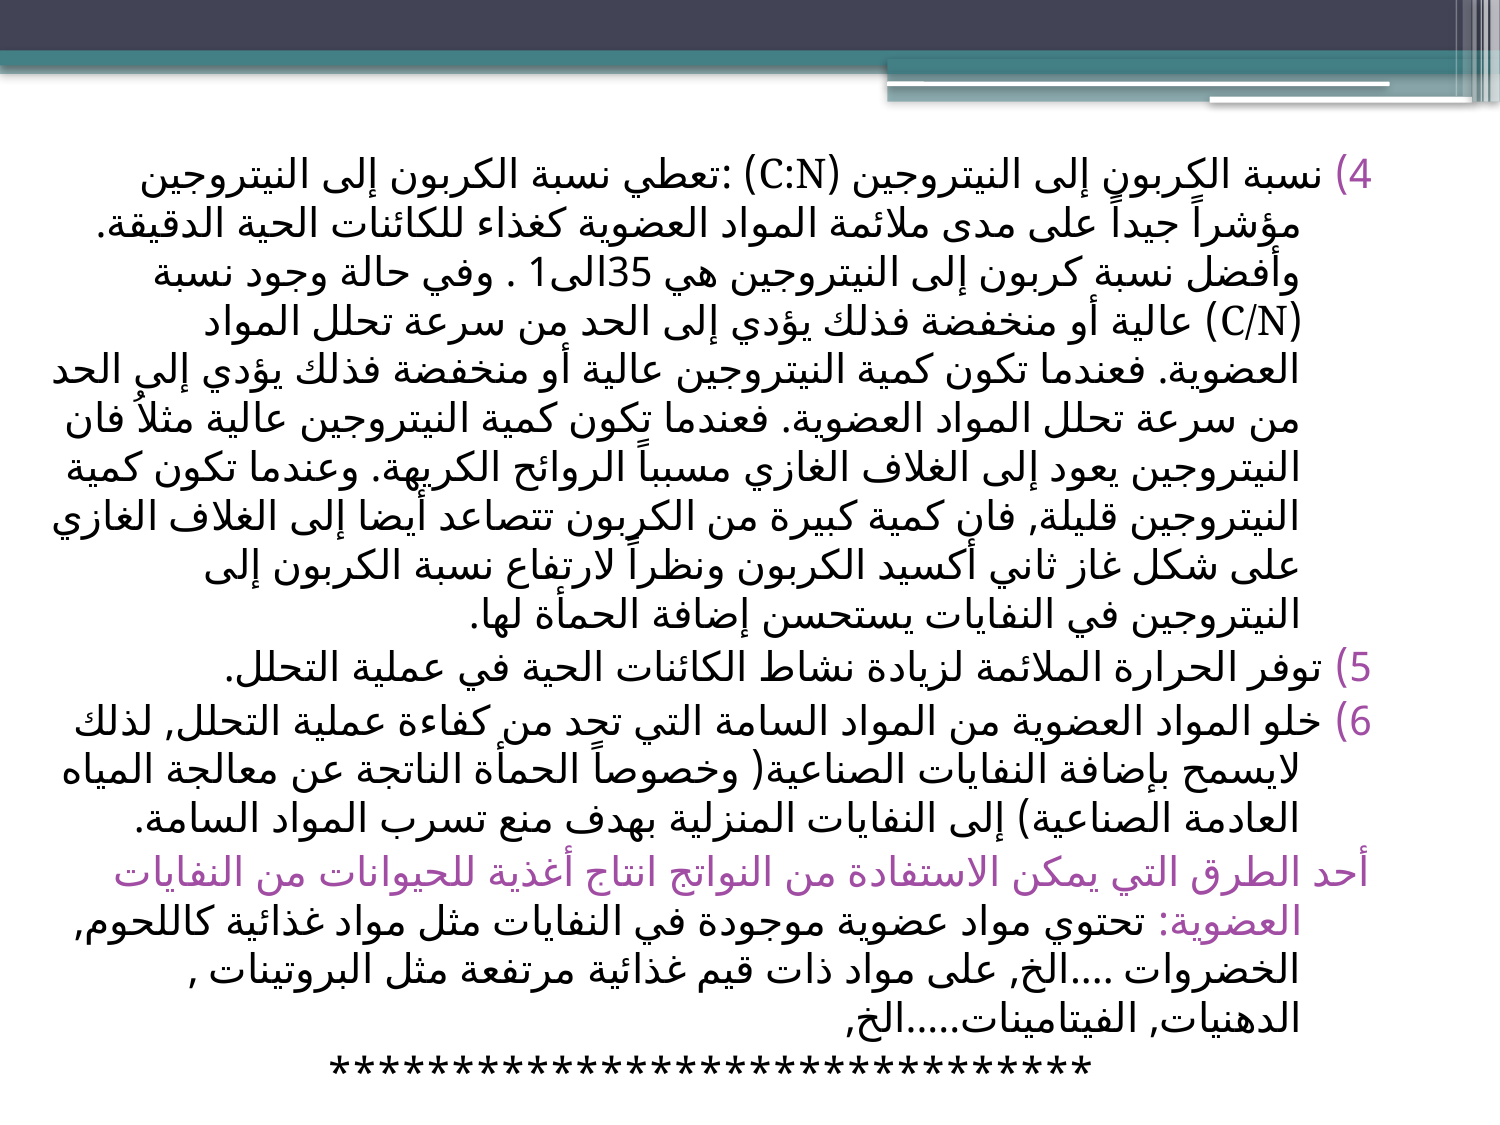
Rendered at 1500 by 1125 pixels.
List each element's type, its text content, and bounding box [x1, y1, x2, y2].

list 4) نسبة الكربون إلى النيتروجين (C:N) :تعطي نسبة الكربون إلى النيتروجين مؤشراً جيداً على مدى ملائمة المواد العضوية كغذاء للكائنات الحية الدقيقة. وأفضل نسبة كربون إلى النيتروجين هي 35الى1 . وفي حالة وجود نسبة (C/N) عالية أو منخفضة فذلك يؤدي إلى الحد من سرعة تحلل المواد العضوية. فعندما تكون كمية النيتروجين عالية أو منخفضة فذلك يؤدي إلى الحد من سرعة تحلل المواد العضوية. فعندما تكون كمية النيتروجين عالية مثلاُ فان النيتروجين يعود إلى الغلاف الغازي مسبباً الروائح الكريهة. وعندما تكون كمية النيتروجين قليلة, فان كمية كبيرة من الكربون تتصاعد أيضا إلى الغلاف الغازي على شكل غاز ثاني أكسيد الكربون ونظراً لارتفاع نسبة الكربون إلى النيتروجين في النفايات يستحسن إضافة الحمأة لها. 5) توفر الحرارة الملائمة لزيادة نشاط الكائنات الحية في عملية التحلل. 6) خلو المواد العضوية من المواد السامة التي تحد من كفاءة عملية التحلل, لذلك لايسمح بإضافة النفايات الصناعية( وخصوصاً الحمأة الناتجة عن معالجة المياه العادمة الصناعية) إلى النفايات المنزلية بهدف منع تسرب المواد السامة. أحد الطرق التي يمكن الاستفادة من النواتج انتاج أغذية للحيوانات من النفايات العضوية: تحتوي مواد عضوية موجودة في النفايات مثل مواد غذائية كاللحوم, الخضروات ....الخ, على مواد ذات قيم غذائية مرتفعة مثل البروتينات , الدهنيات, الفيتامينات.....الخ, ******************************* [35, 140, 1402, 1125]
